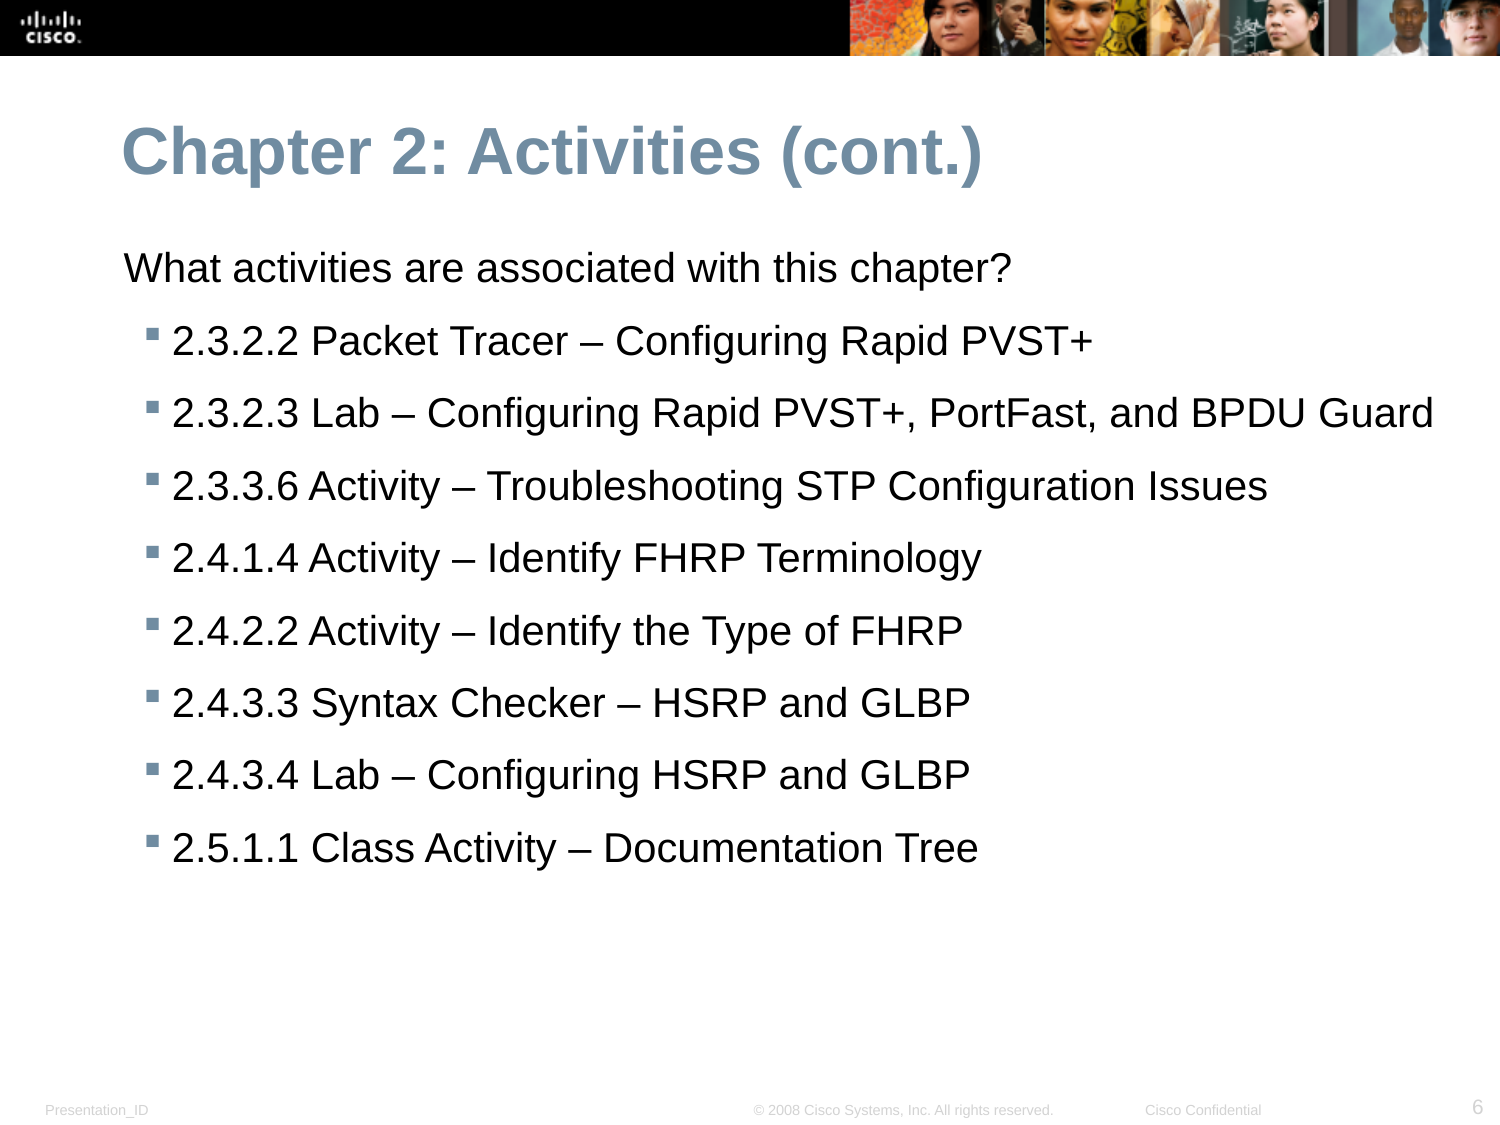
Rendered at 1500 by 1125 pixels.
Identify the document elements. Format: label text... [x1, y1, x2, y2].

list What activities are associated with this chapter? 2.3.2.2 Packet Tracer – Configuring Rapid PVST+ 2.3.2.3 Lab – Configuring Rapid PVST+, PortFast, and BPDU Guard 2.3.3.6 Activity – Troubleshooting STP Configuration Issues 2.4.1.4 Activity – Identify FHRP Terminology 2.4.2.2 Activity – Identify the Type of FHRP 2.4.3.3 Syntax Checker – HSRP and GLBP 2.4.3.4 Lab – Configuring HSRP and GLBP 2.5.1.1 Class Activity – Documentation Tree [110, 237, 1456, 1066]
title Chapter 2: Activities (cont.) [107, 57, 1444, 196]
picture [0, 0, 1500, 56]
